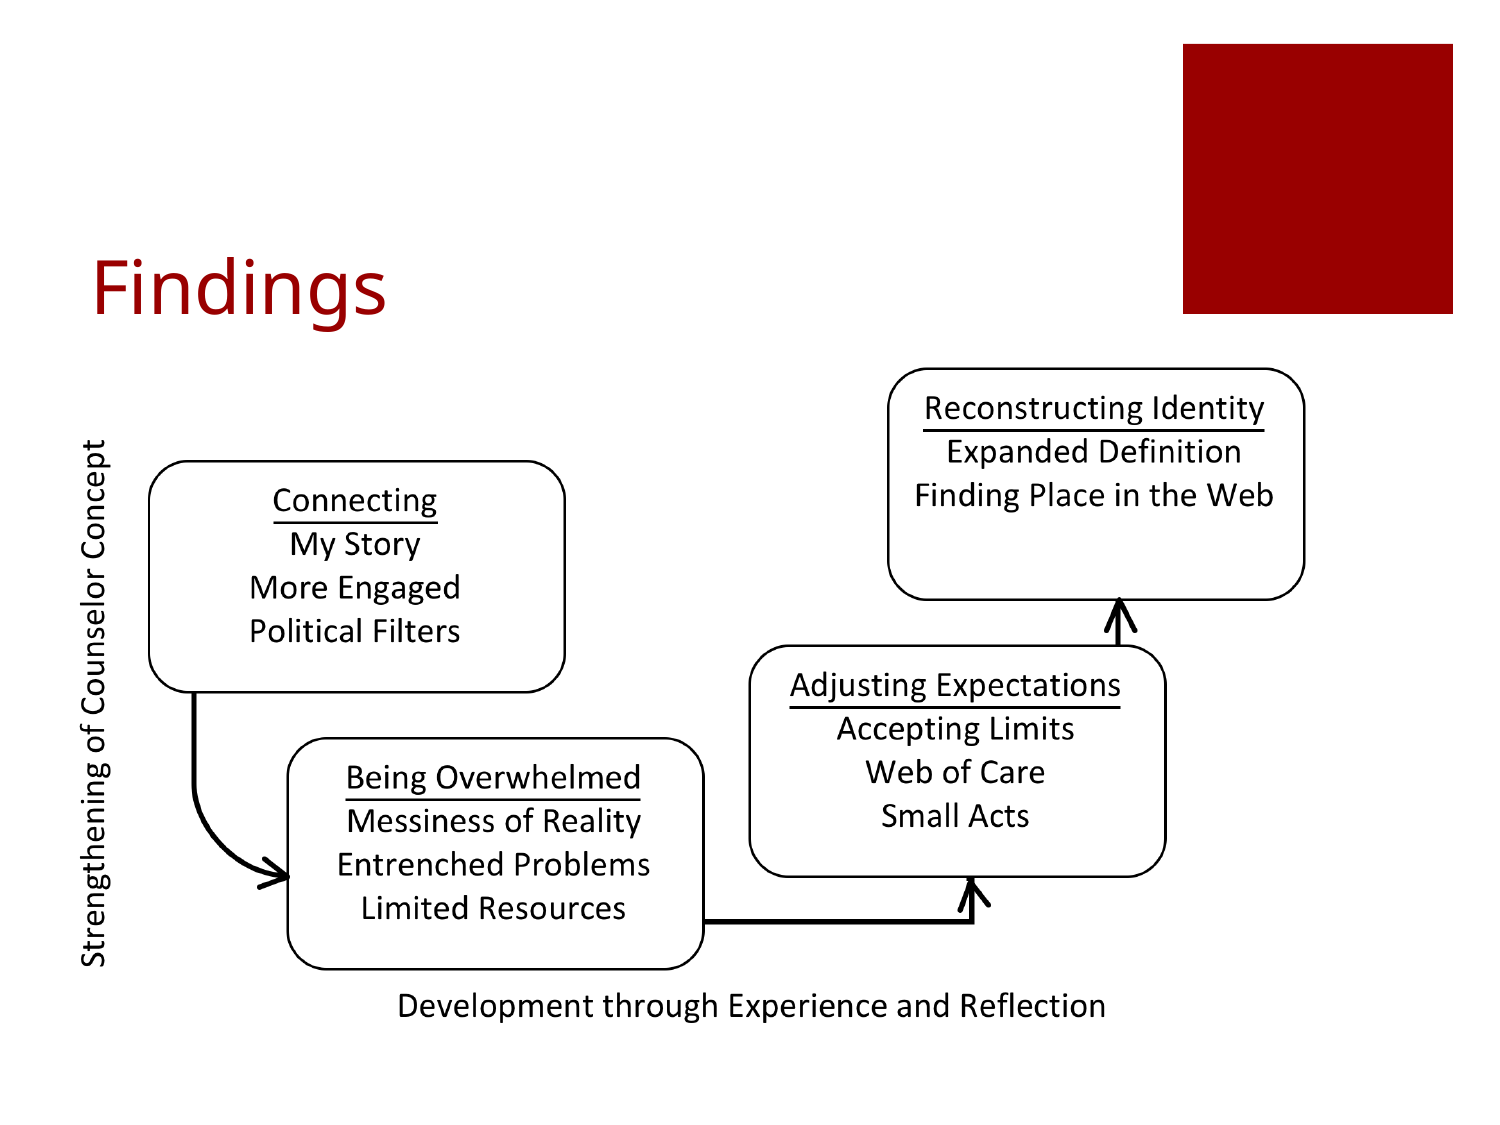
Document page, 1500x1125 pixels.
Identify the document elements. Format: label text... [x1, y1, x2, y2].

title Findings [75, 149, 1143, 338]
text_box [54, 356, 1395, 1061]
